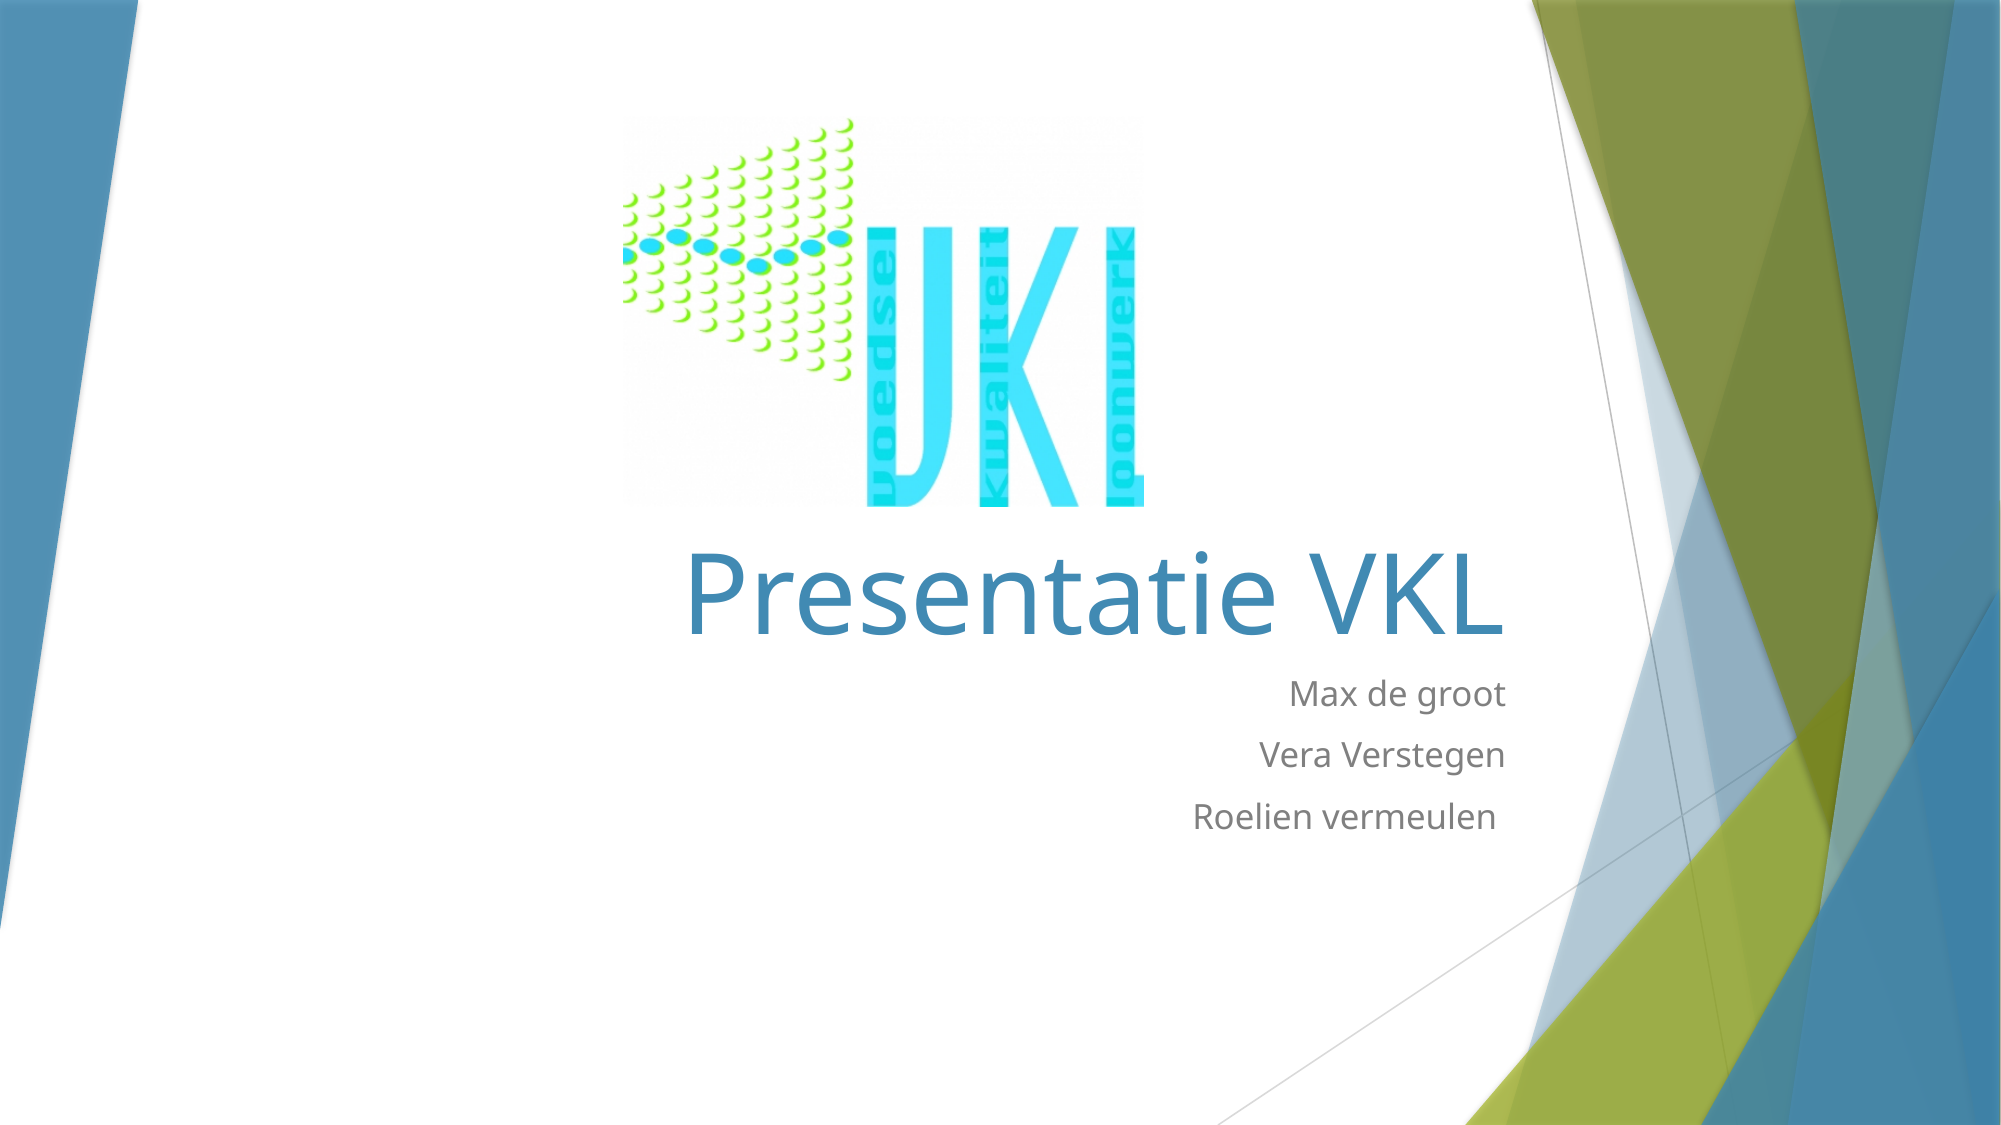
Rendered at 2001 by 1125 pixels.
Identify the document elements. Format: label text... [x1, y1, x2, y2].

title Presentatie VKL [247, 394, 1522, 664]
subtitle Max de groot Vera Verstegen Roelien vermeulen [247, 664, 1522, 845]
picture [622, 115, 1144, 507]
